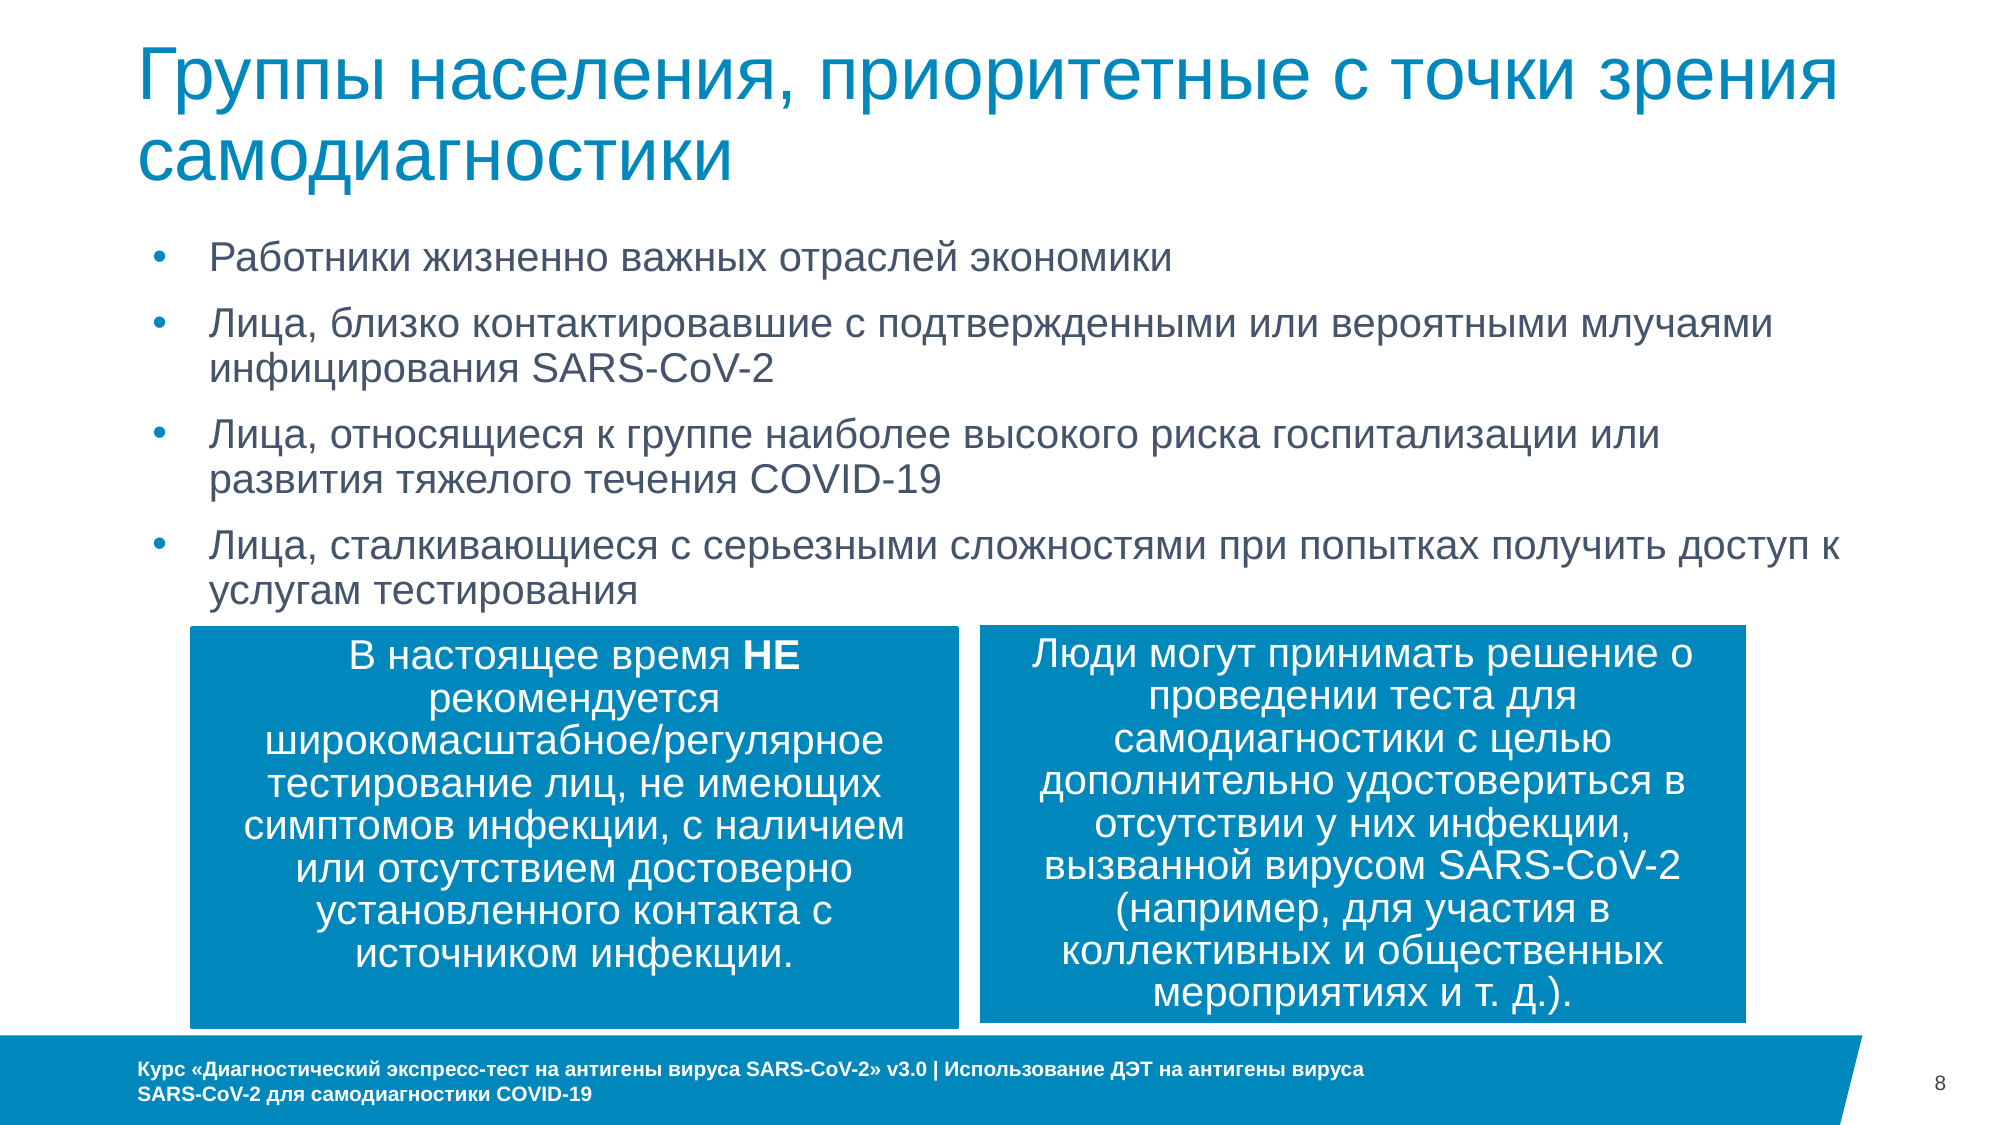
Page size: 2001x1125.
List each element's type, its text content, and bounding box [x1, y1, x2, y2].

slide_number 8 [1862, 1035, 1947, 1125]
text_box В настоящее время НЕ рекомендуется широкомасштабное/регулярное тестирование лиц, не имеющих симптомов инфекции, c наличием или отсутствием достоверно установленного контакта c источником инфекции. [190, 626, 959, 1029]
title Группы населения, приоритетные с точки зрения самодиагностики [137, 41, 1863, 197]
text_box Люди могут принимать решение о проведении теста для самодиагностики с целью дополнительно удостовериться в отсутствии у них инфекции, вызванной вирусом SARS-CoV-2 (например, для участия в коллективных и общественных мероприятиях и т. д.). [980, 625, 1746, 1023]
footer Курс «Диагностический экспресс-тест на антигены вируса SARS-CoV-2» v3.0 | Использование ДЭТ на антигены вируса SARS-CoV-2 для самодиагностики COVID-19 [137, 1039, 1392, 1122]
list Работники жизненно важных отраслей экономики Лица, близко контактировавшие с подтвержденными или вероятными млучаями инфицирования SARS-CoV-2 Лица, относящиеся к группе наиболее высокого риска госпитализации или развития тяжелого течения COVID-19 Лица, сталкивающиеся с серьезными сложностями при попытках получить доступ к услугам тестирования [137, 228, 1863, 957]
